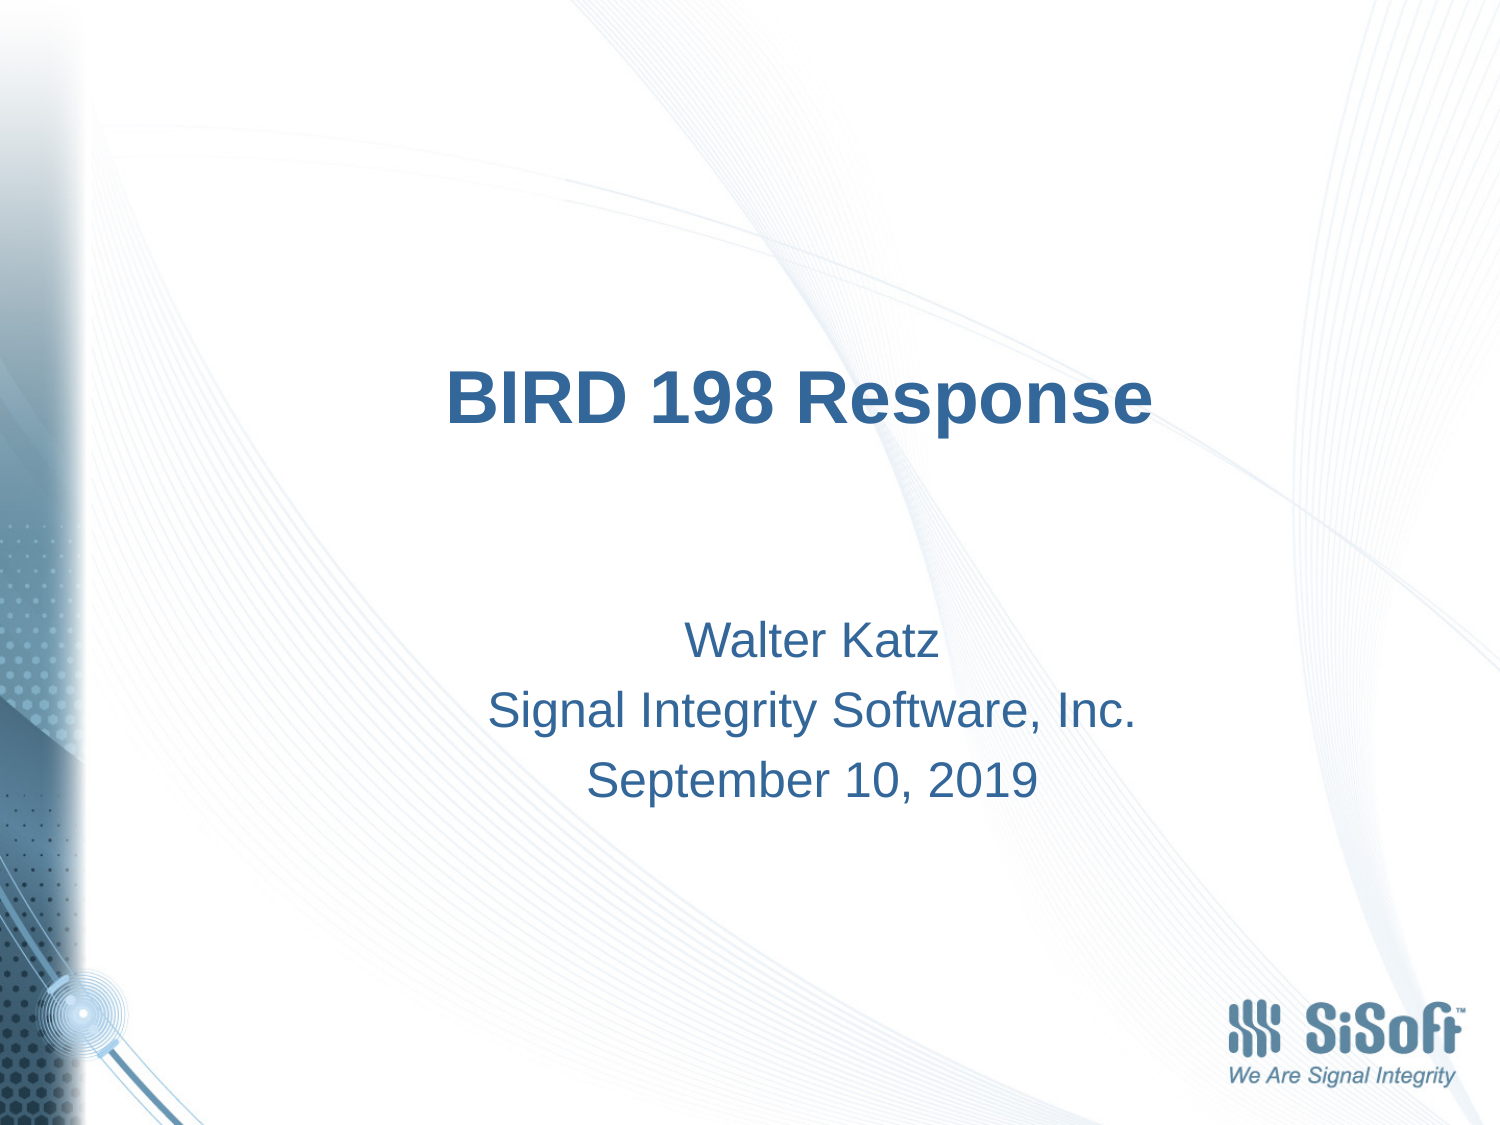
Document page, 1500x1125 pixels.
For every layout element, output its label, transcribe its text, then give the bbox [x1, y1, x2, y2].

picture [0, 0, 1500, 1125]
subtitle Walter Katz Signal Integrity Software, Inc. September 10, 2019 [275, 600, 1350, 975]
title BIRD 198 Response [162, 212, 1438, 575]
